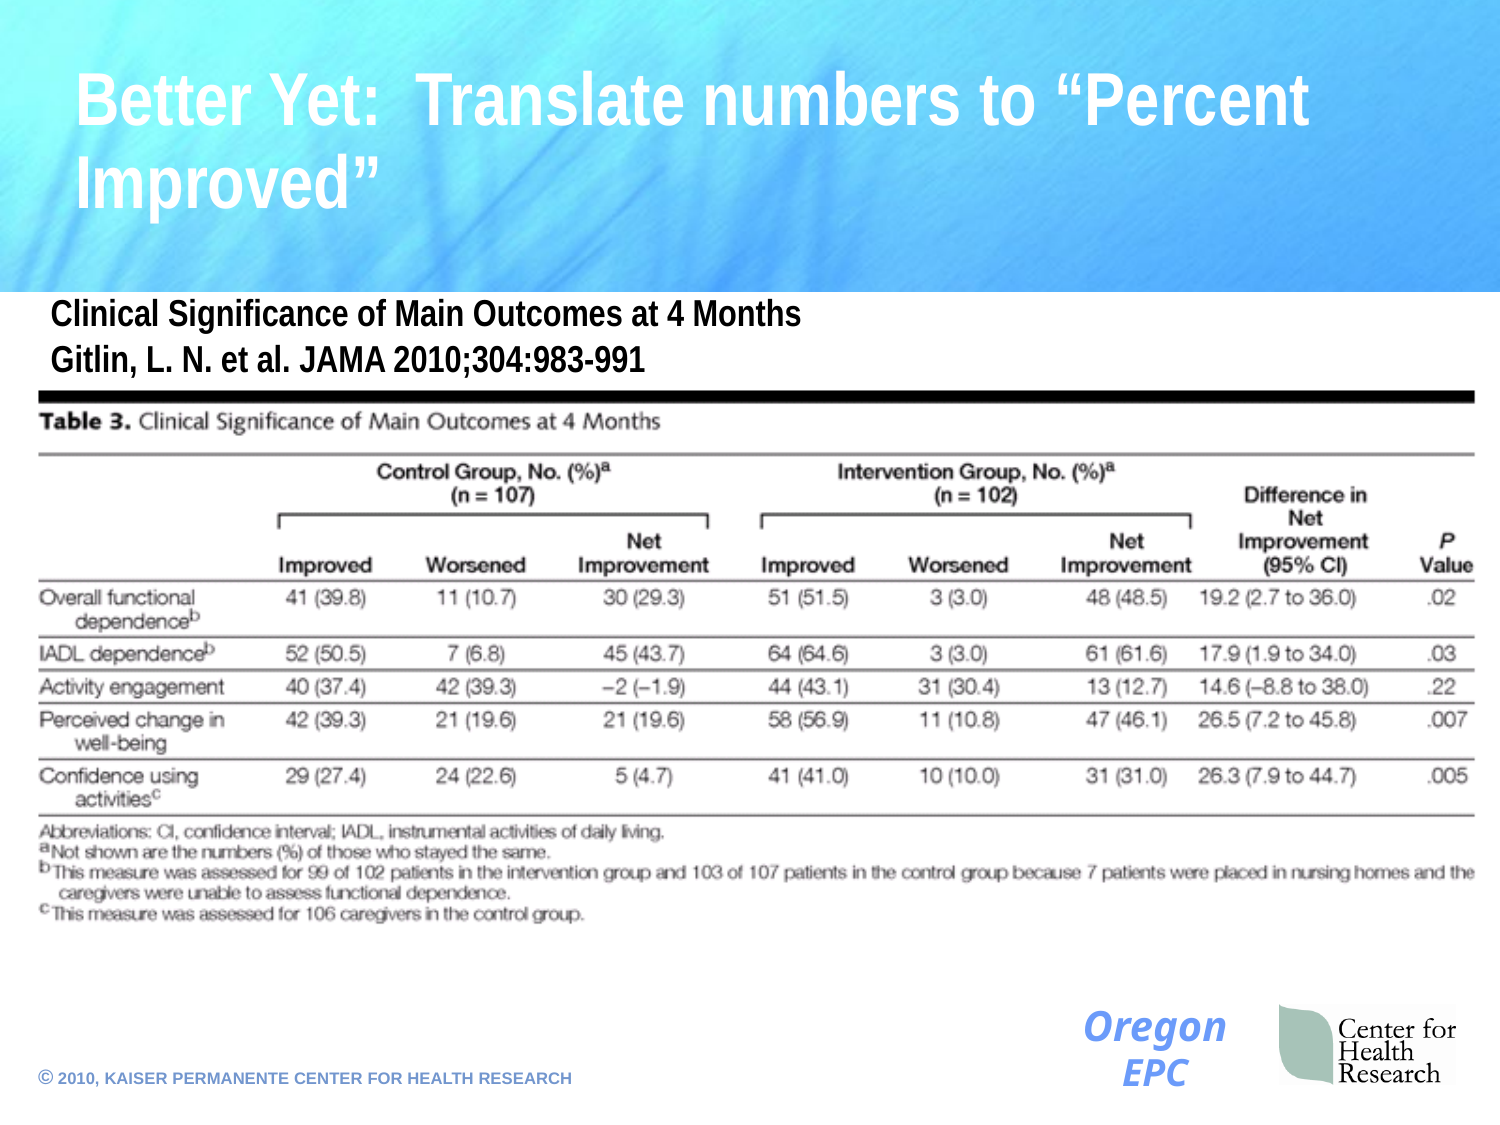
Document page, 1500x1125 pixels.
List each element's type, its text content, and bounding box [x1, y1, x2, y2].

title Better Yet: Translate numbers to “Percent Improved” [74, 74, 1387, 290]
picture [0, 0, 1500, 292]
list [37, 389, 1477, 927]
picture [1279, 1004, 1456, 1085]
text_box Clinical Significance of Main Outcomes at 4 Months Gitlin, L. N. et al. JAMA 2010;304:983-991 [35, 281, 966, 388]
